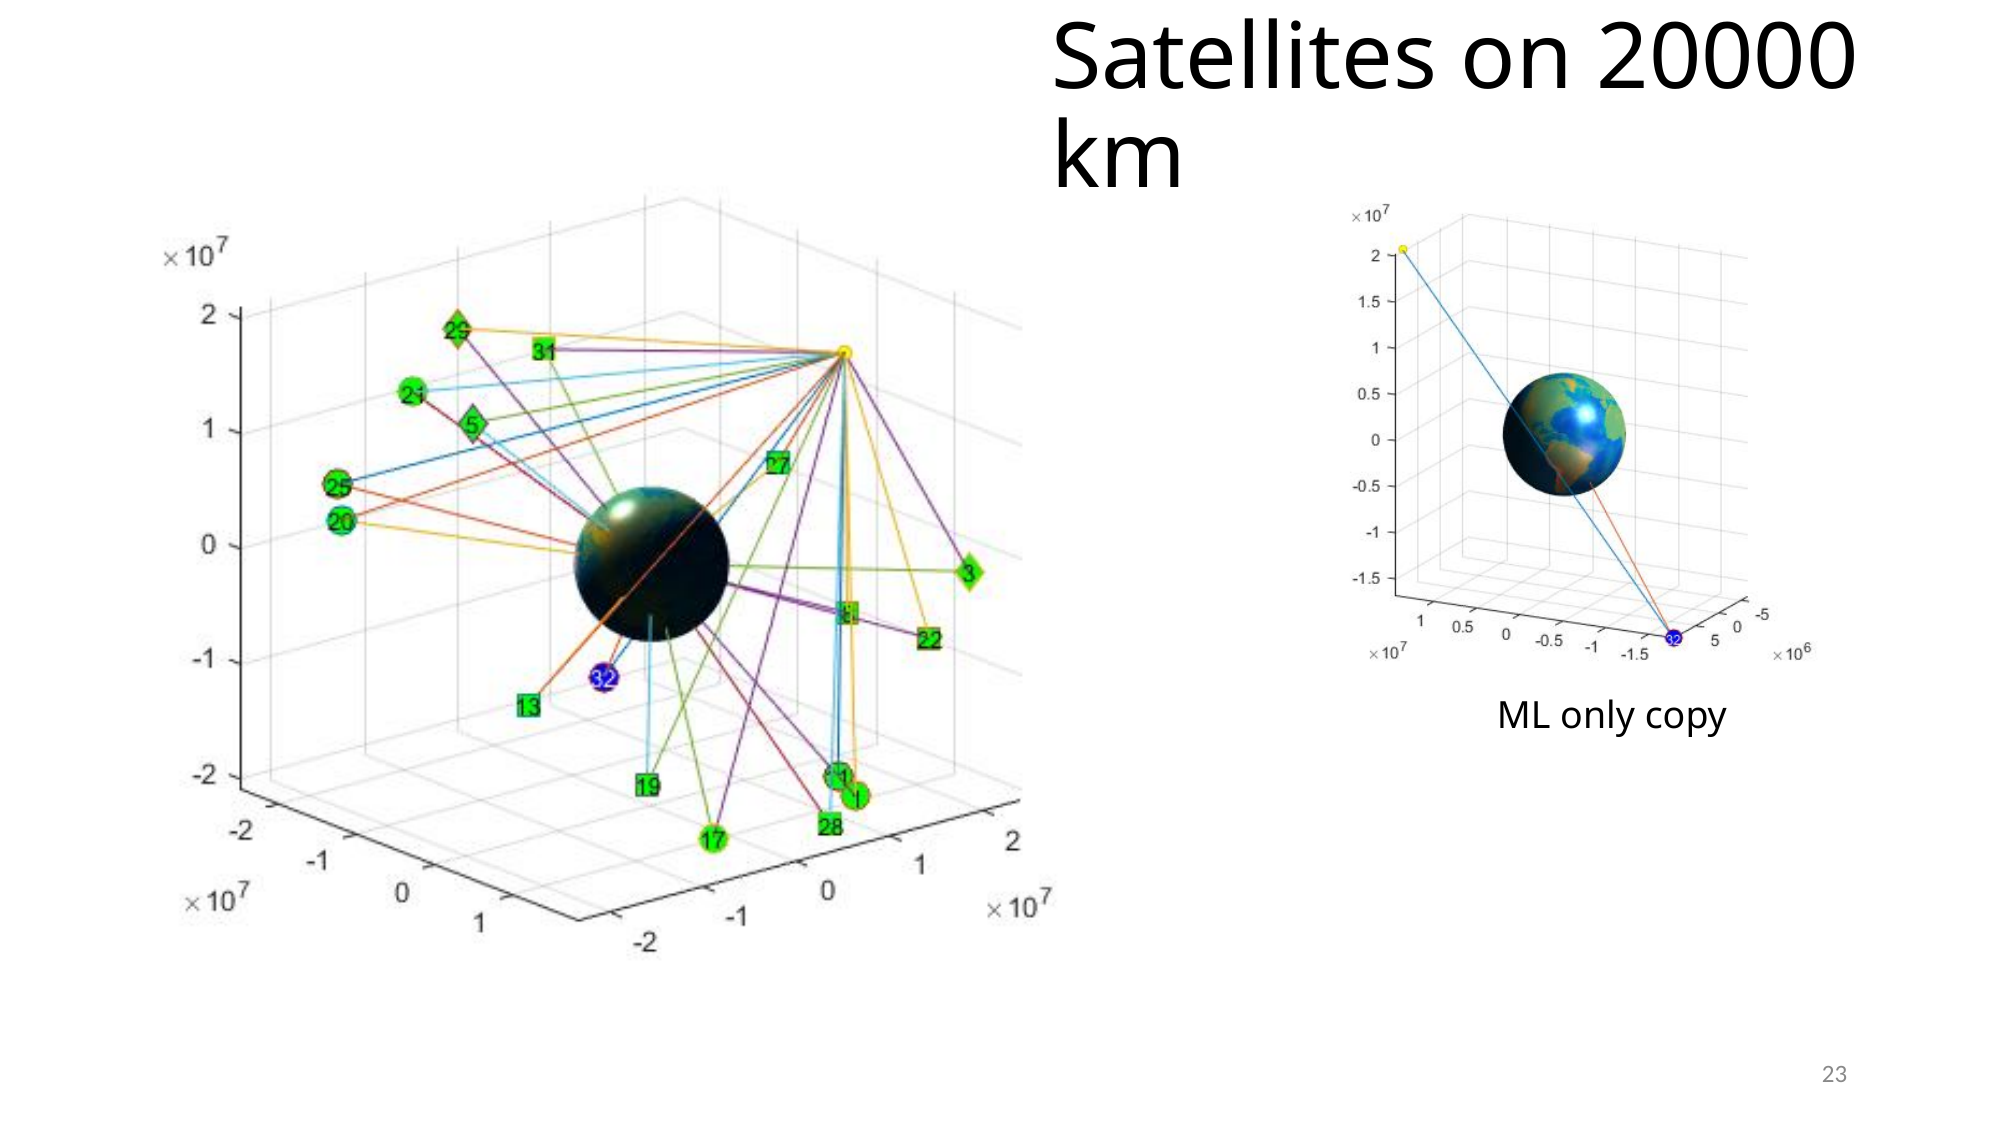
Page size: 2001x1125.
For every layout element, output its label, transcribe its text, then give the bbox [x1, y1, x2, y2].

slide_number 23 [1412, 1042, 1863, 1103]
text_box ML only copy [1481, 607, 1943, 825]
title Satellites on 20000 km [1036, 0, 1943, 218]
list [1211, 174, 1907, 696]
picture [8, 118, 1212, 1021]
